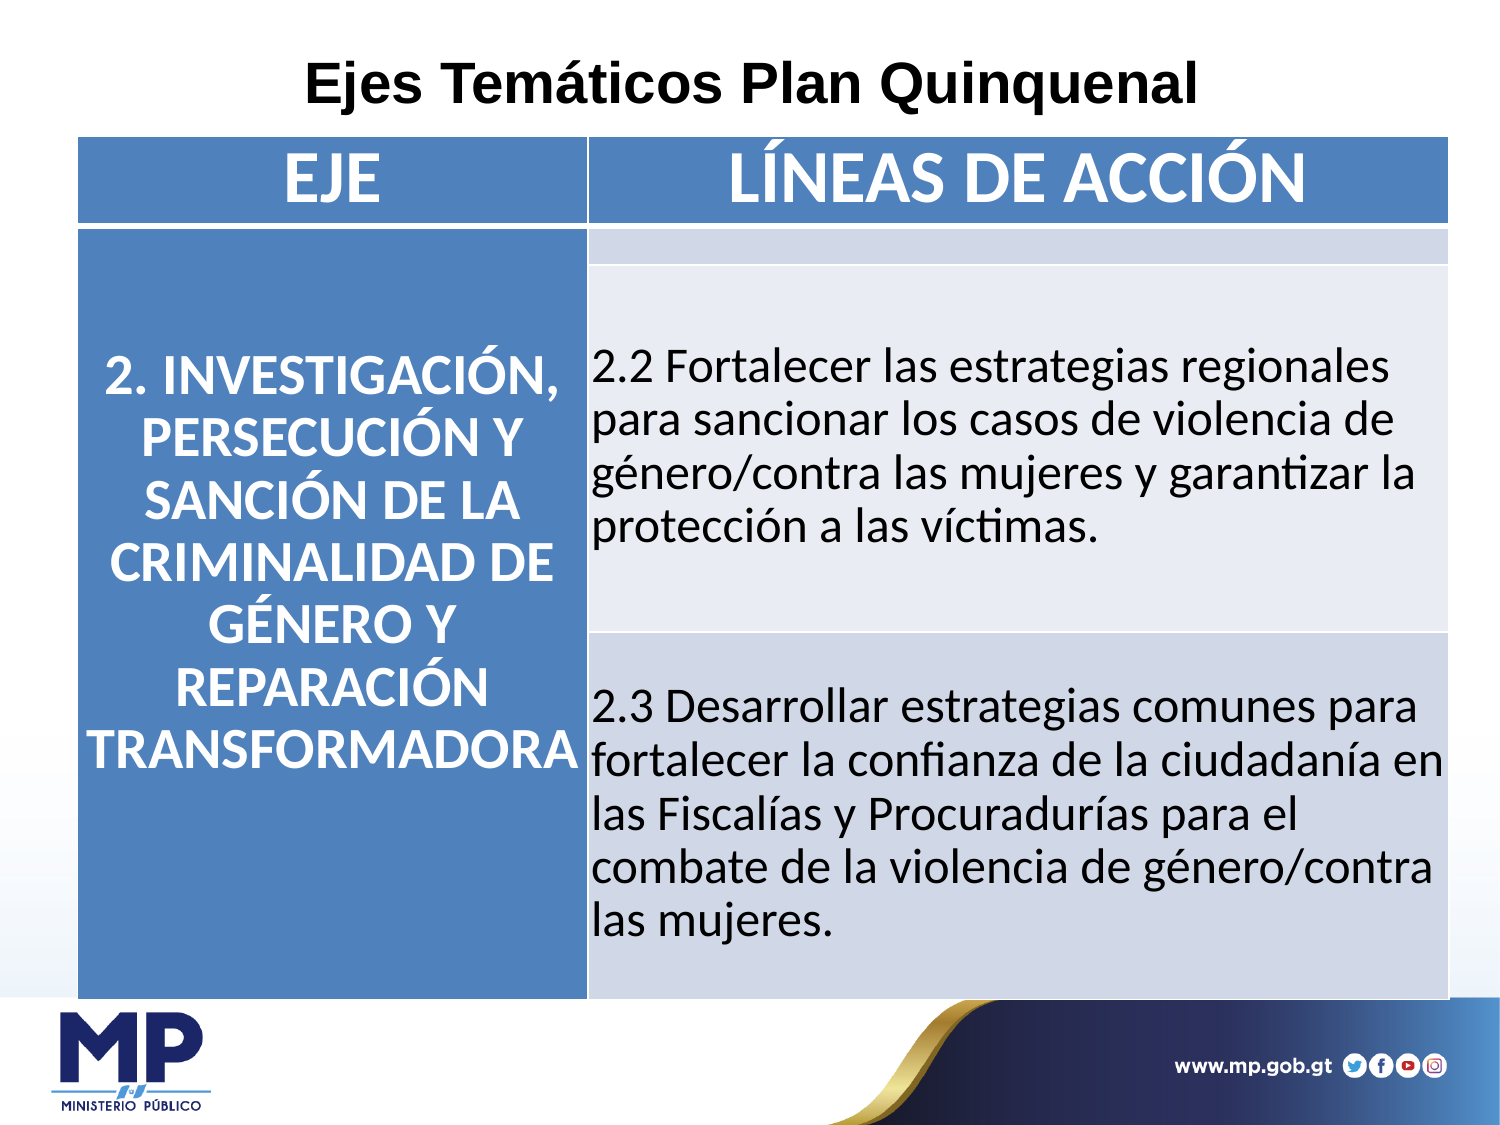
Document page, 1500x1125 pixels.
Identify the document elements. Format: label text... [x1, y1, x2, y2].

table_header EJE [78, 137, 587, 223]
table_header LÍNEAS DE ACCIÓN [589, 137, 1448, 223]
table_cell 2. INVESTIGACIÓN, PERSECUCIÓN Y SANCIÓN DE LA CRIMINALIDAD DE GÉNERO Y REPARACIÓN TRANSFORMADORA [78, 229, 587, 999]
table_cell 2.2 Fortalecer las estrategias regionales para sancionar los casos de violencia de género/contra las mujeres y garantizar la protección a las víctimas. [589, 266, 1448, 631]
picture [0, 0, 1500, 1125]
title Ejes Temáticos Plan Quinquenal [77, 30, 1428, 135]
table_cell [589, 229, 1448, 264]
table_cell 2.3 Desarrollar estrategias comunes para fortalecer la confianza de la ciudadanía en las Fiscalías y Procuradurías para el combate de la violencia de género/contra las mujeres. [589, 633, 1448, 999]
